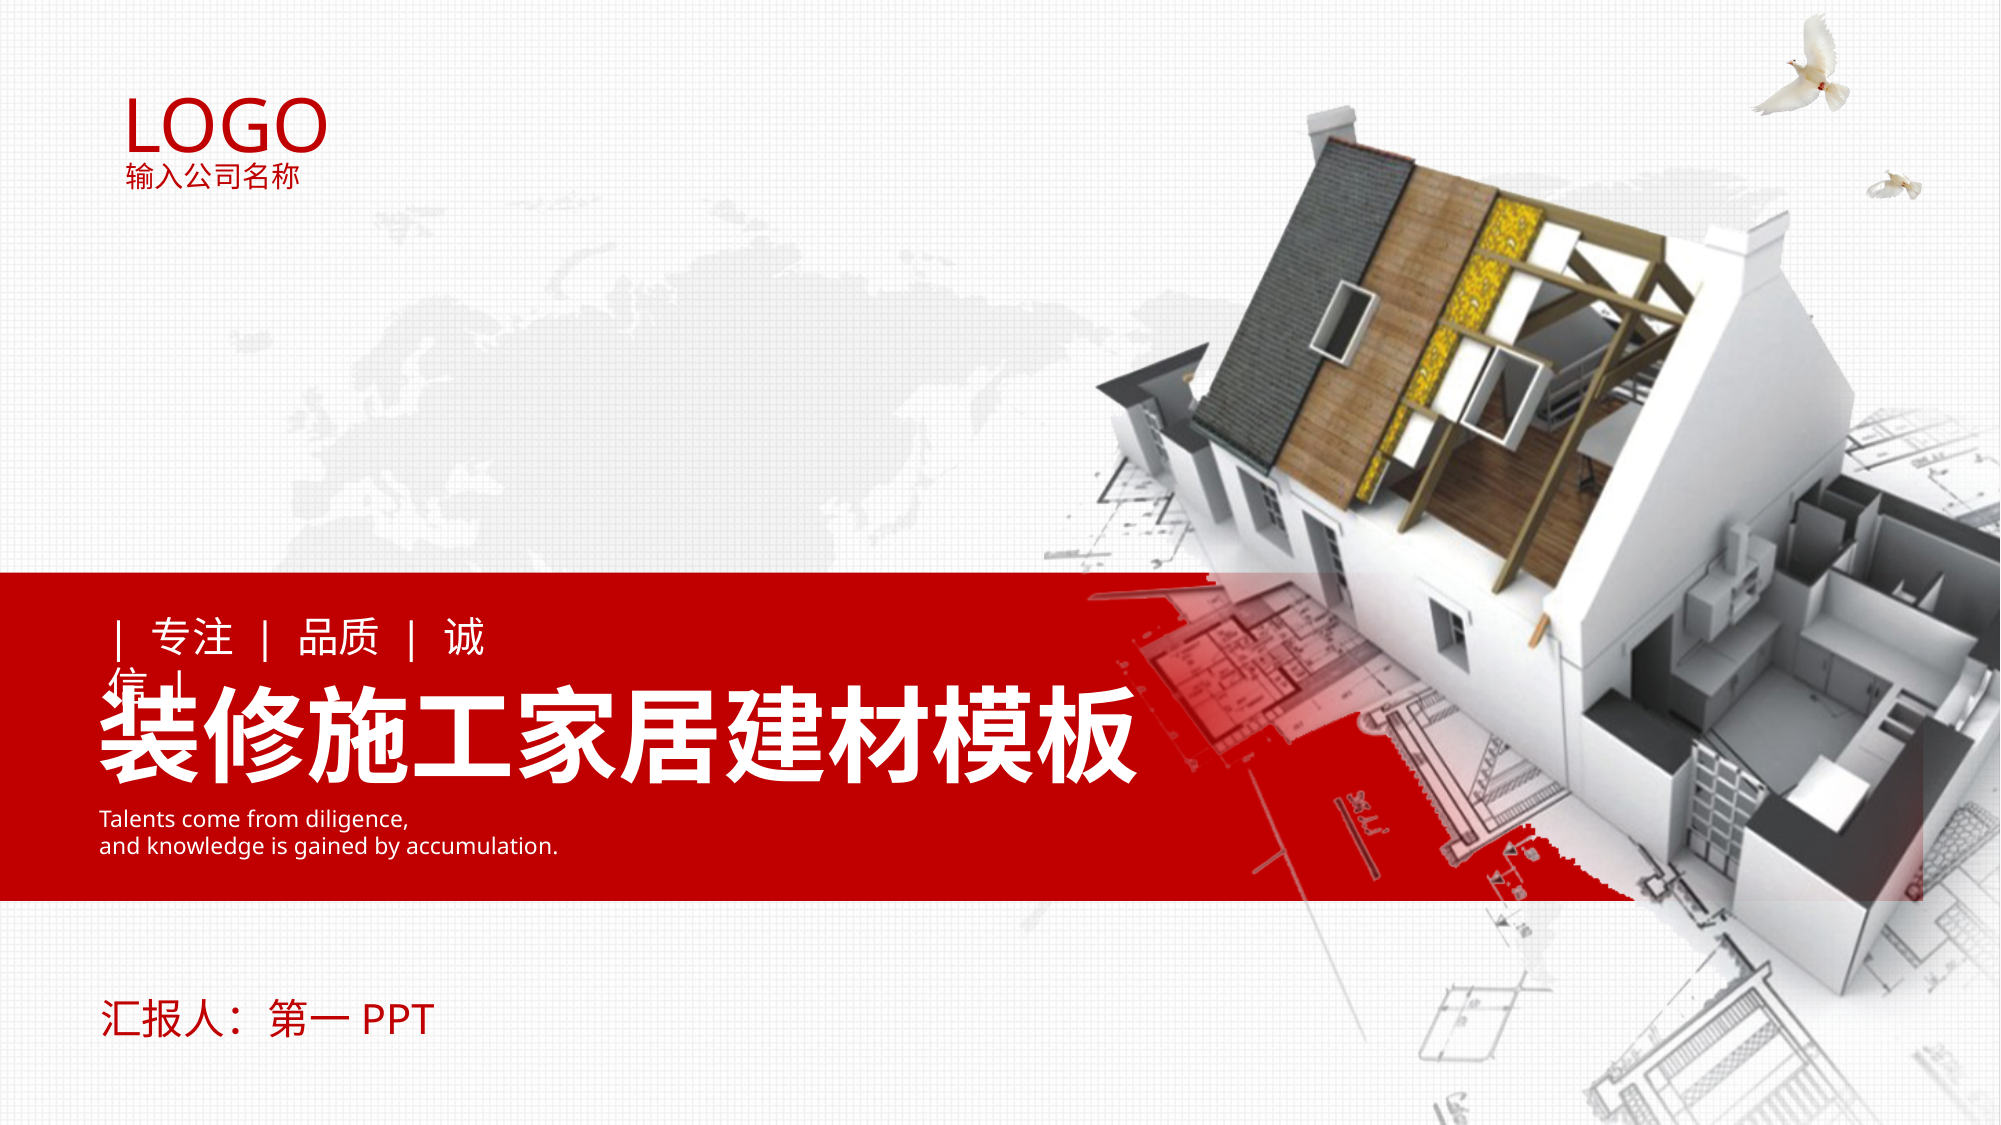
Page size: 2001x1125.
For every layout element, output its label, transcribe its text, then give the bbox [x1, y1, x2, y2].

text_box 装修施工家居建材模板 [83, 662, 1044, 803]
text_box LOGO [107, 69, 347, 175]
text_box | 专注 | 品质 | 诚信 | [92, 603, 541, 718]
text_box Talents come from diligence, and knowledge is gained by accumulation. [84, 797, 884, 867]
picture [0, 0, 2001, 1125]
text_box 汇报人：第一PPT [85, 985, 450, 1050]
text_box 输入公司名称 [110, 150, 339, 201]
text_box [0, 572, 1044, 902]
